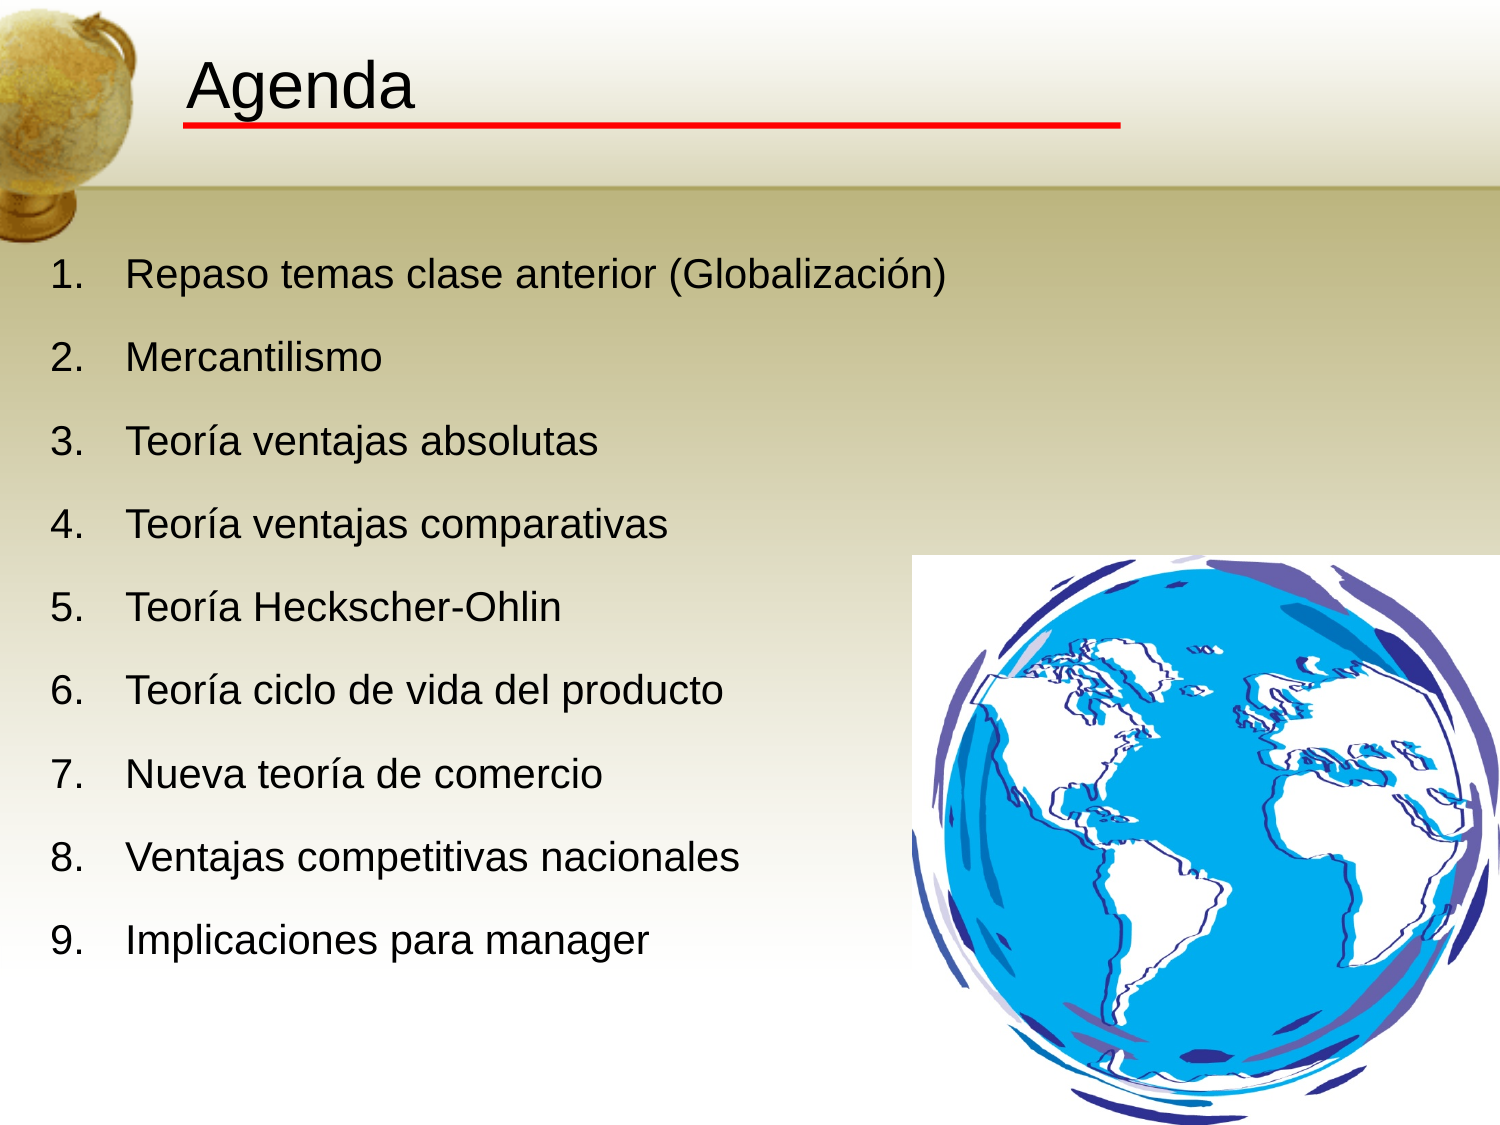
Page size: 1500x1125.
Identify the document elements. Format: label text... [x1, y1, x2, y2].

list Repaso temas clase anterior (Globalización) Mercantilismo Teoría ventajas absolutas Teoría ventajas comparativas Teoría Heckscher-Ohlin Teoría ciclo de vida del producto Nueva teoría de comercio Ventajas competitivas nacionales Implicaciones para manager [34, 213, 1500, 1018]
picture [0, 0, 1500, 1125]
title Agenda [170, 36, 1436, 130]
